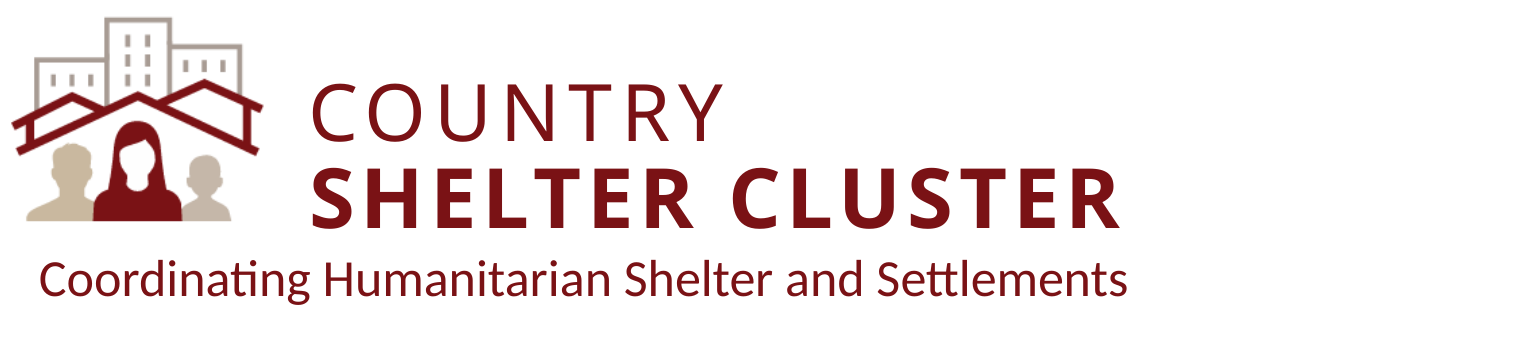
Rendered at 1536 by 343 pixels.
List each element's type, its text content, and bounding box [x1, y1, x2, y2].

text_box Coordinating Humanitarian Shelter and Settlements [24, 236, 1144, 315]
text_box SHELTER CLUSTER [294, 138, 1201, 253]
picture [2, 0, 270, 232]
text_box COUNTRY [293, 54, 1164, 165]
